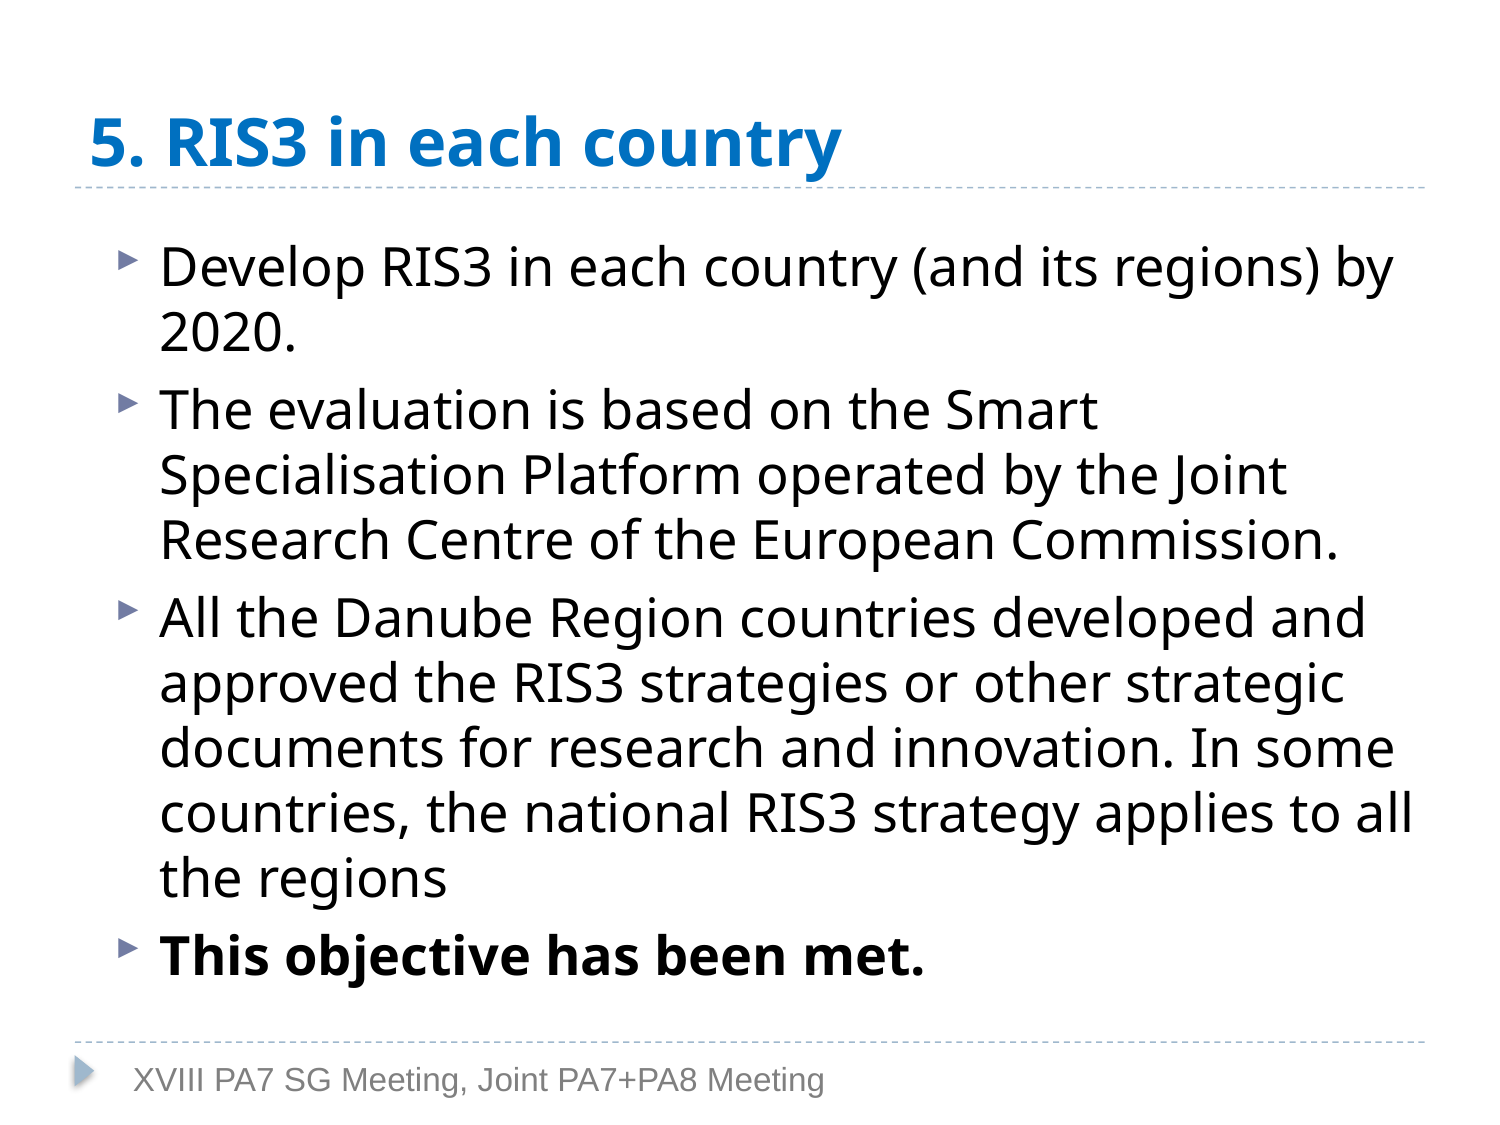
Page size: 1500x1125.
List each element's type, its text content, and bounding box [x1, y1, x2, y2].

text_box [75, 200, 1425, 1010]
text_box 5. RIS3 in each country [75, 24, 1425, 188]
text_box XVIII PA7 SG Meeting, Joint PA7+PA8 Meeting [118, 1051, 1500, 1125]
text_box Develop RIS3 in each country (and its regions) by 2020. The evaluation is based on the Smart Specialisation Platform operated by the Joint Research Centre of the European Commission. All the Danube Region countries developed and approved the RIS3 strategies or other strategic documents for research and innovation. In some countries, the national RIS3 strategy applies to all the regions This objective has been met. [99, 224, 1450, 1035]
